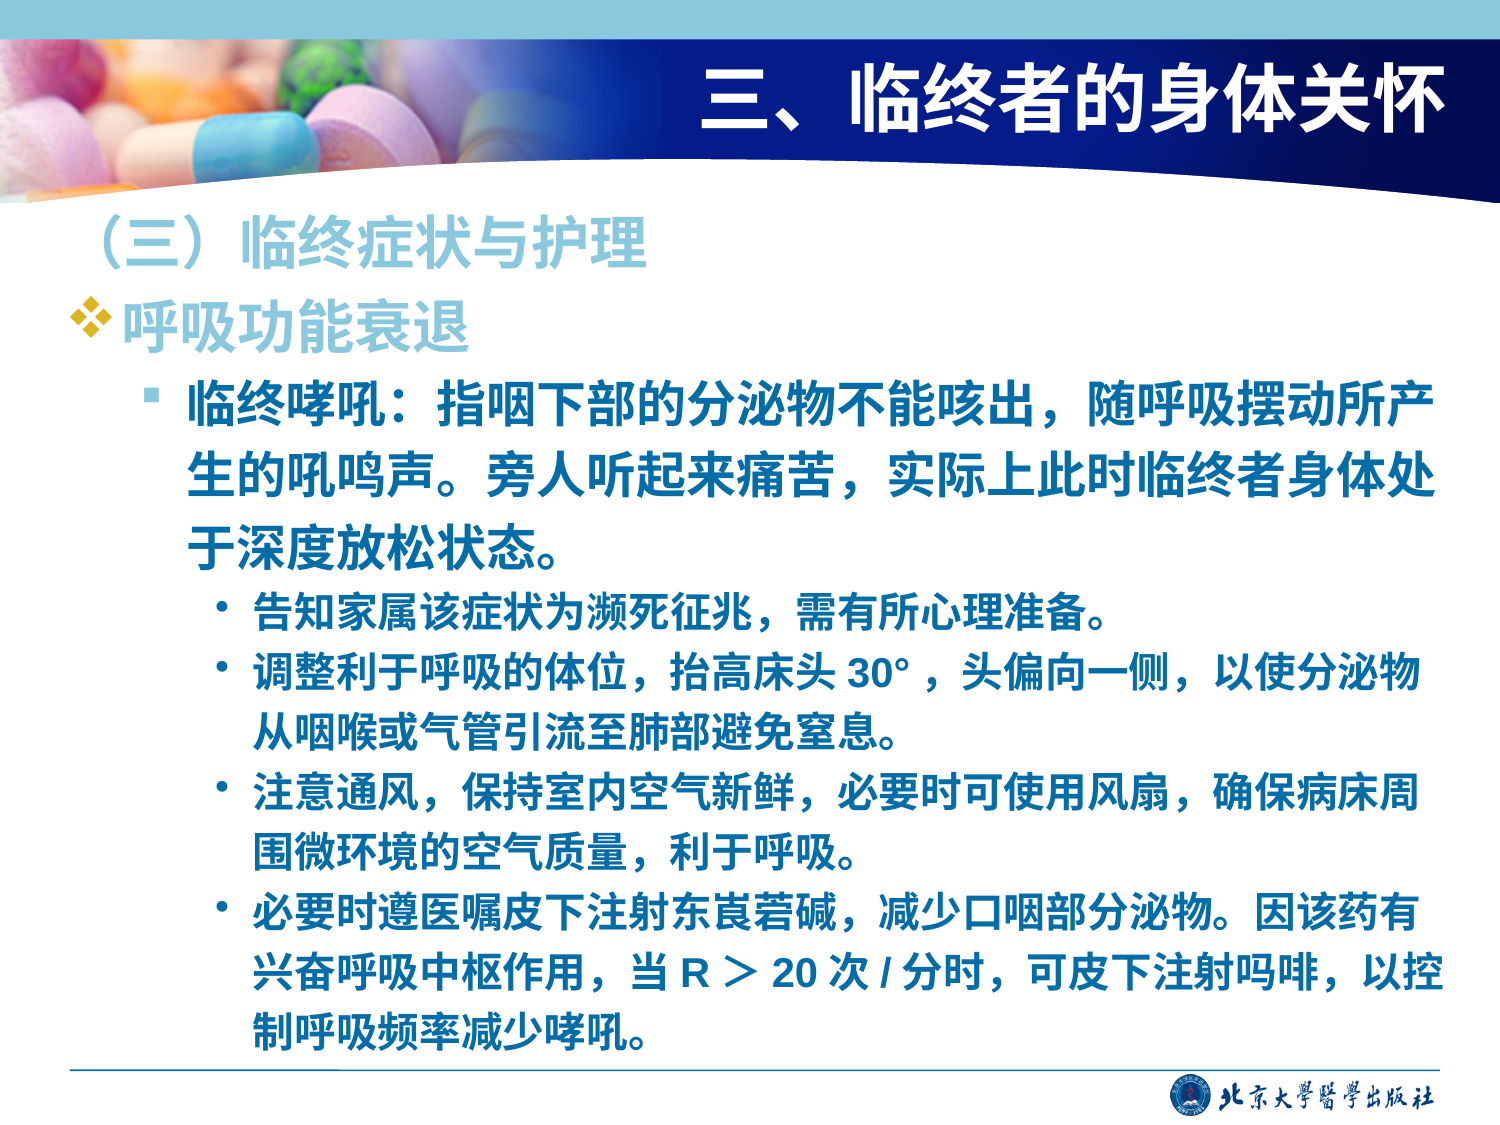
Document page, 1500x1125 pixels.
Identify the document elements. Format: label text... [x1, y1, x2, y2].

list （三）临终症状与护理 呼吸功能衰退 临终哮吼：指咽下部的分泌物不能咳出，随呼吸摆动所产生的吼鸣声。旁人听起来痛苦，实际上此时临终者身体处于深度放松状态。 告知家属该症状为濒死征兆，需有所心理准备。 调整利于呼吸的体位，抬高床头30°，头偏向一侧，以使分泌物从咽喉或气管引流至肺部避免窒息。 注意通风，保持室内空气新鲜，必要时可使用风扇，确保病床周围微环境的空气质量，利于呼吸。 必要时遵医嘱皮下注射东崀菪碱，减少口咽部分泌物。因该药有兴奋呼吸中枢作用，当R＞20次/分时，可皮下注射吗啡，以控制呼吸频率减少哮吼。 [49, 184, 1463, 1071]
picture [1170, 1074, 1436, 1118]
picture [0, 40, 1500, 203]
title 三、临终者的身体关怀 [137, 49, 1463, 143]
